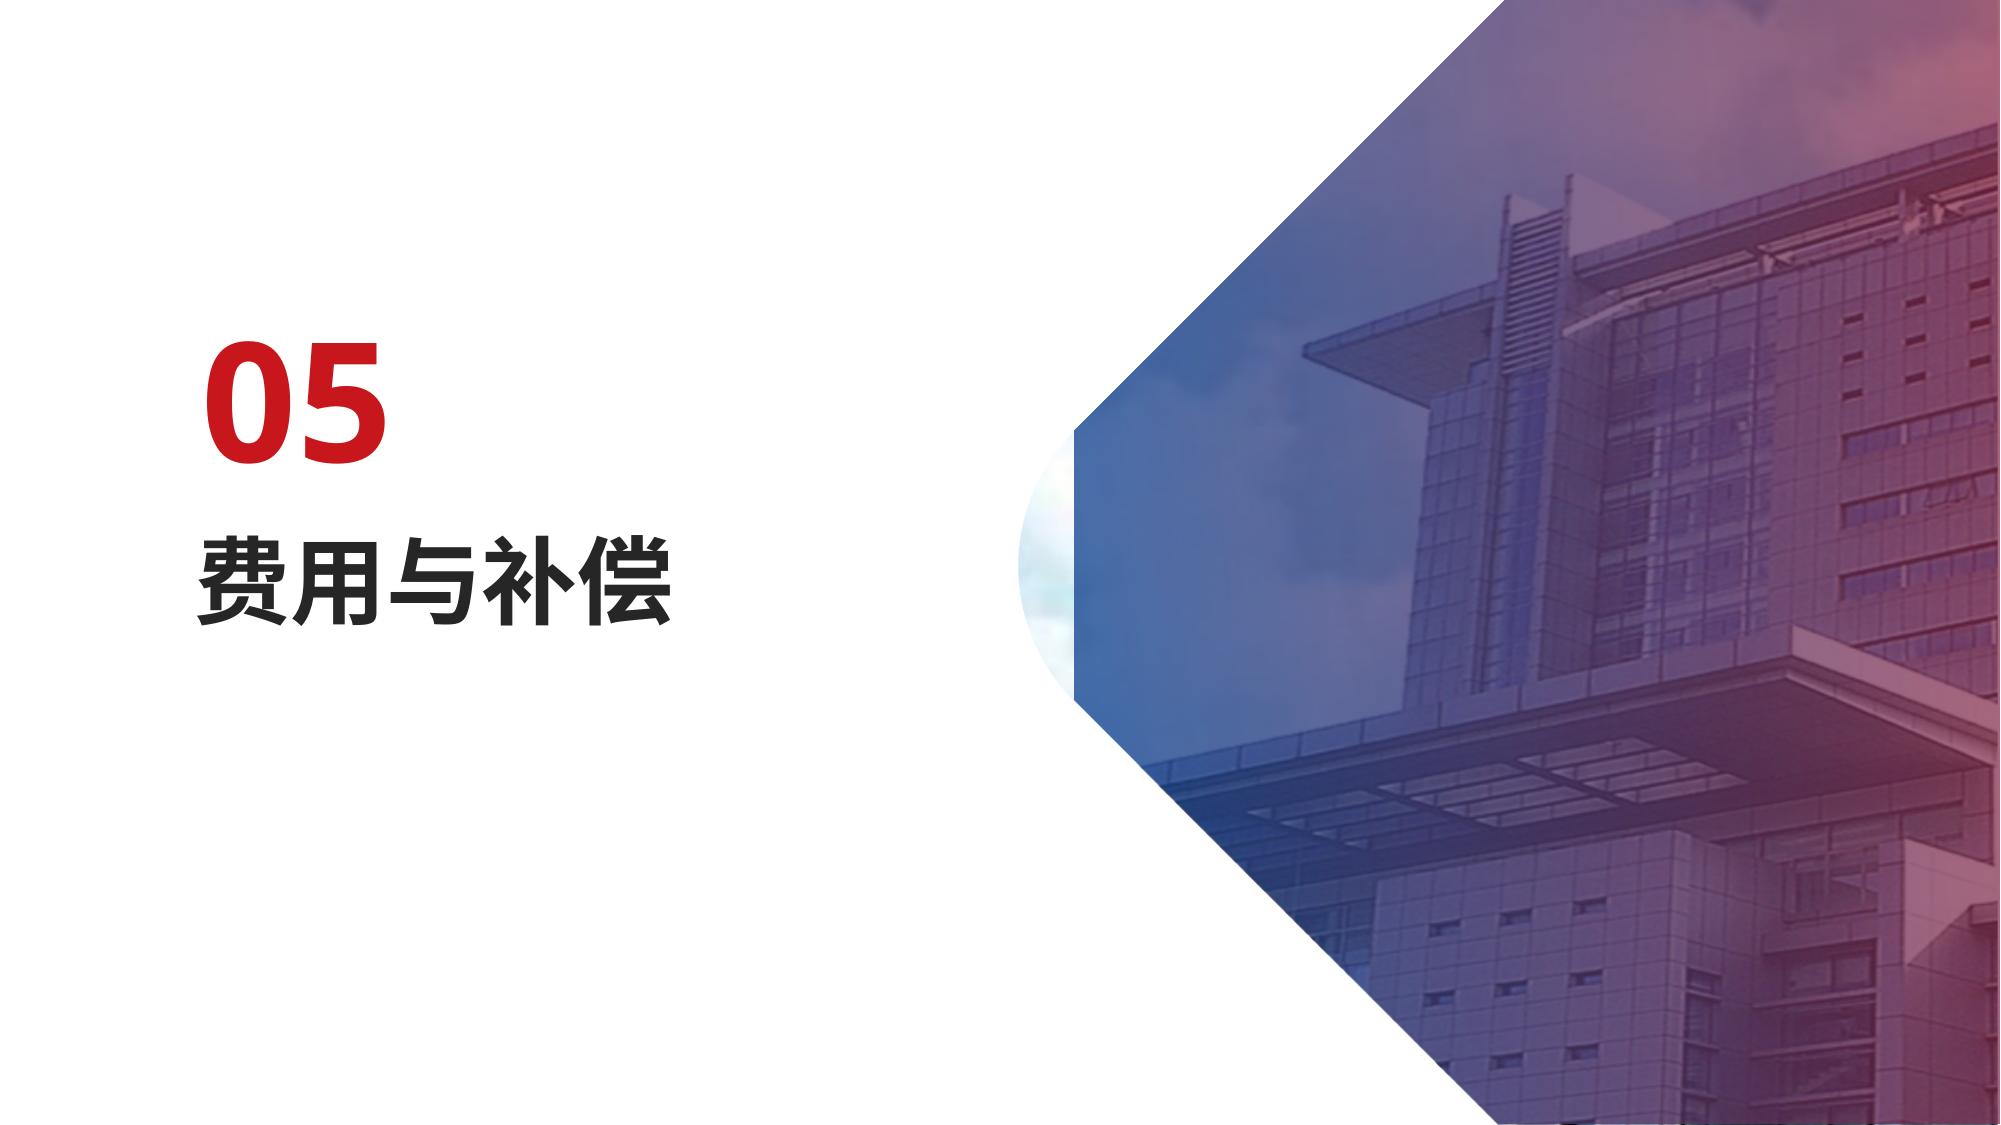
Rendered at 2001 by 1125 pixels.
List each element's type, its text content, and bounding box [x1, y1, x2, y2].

text_box 05 [187, 288, 408, 503]
text_box 费用与补偿 [180, 513, 689, 644]
text_box [1017, 0, 2000, 1125]
